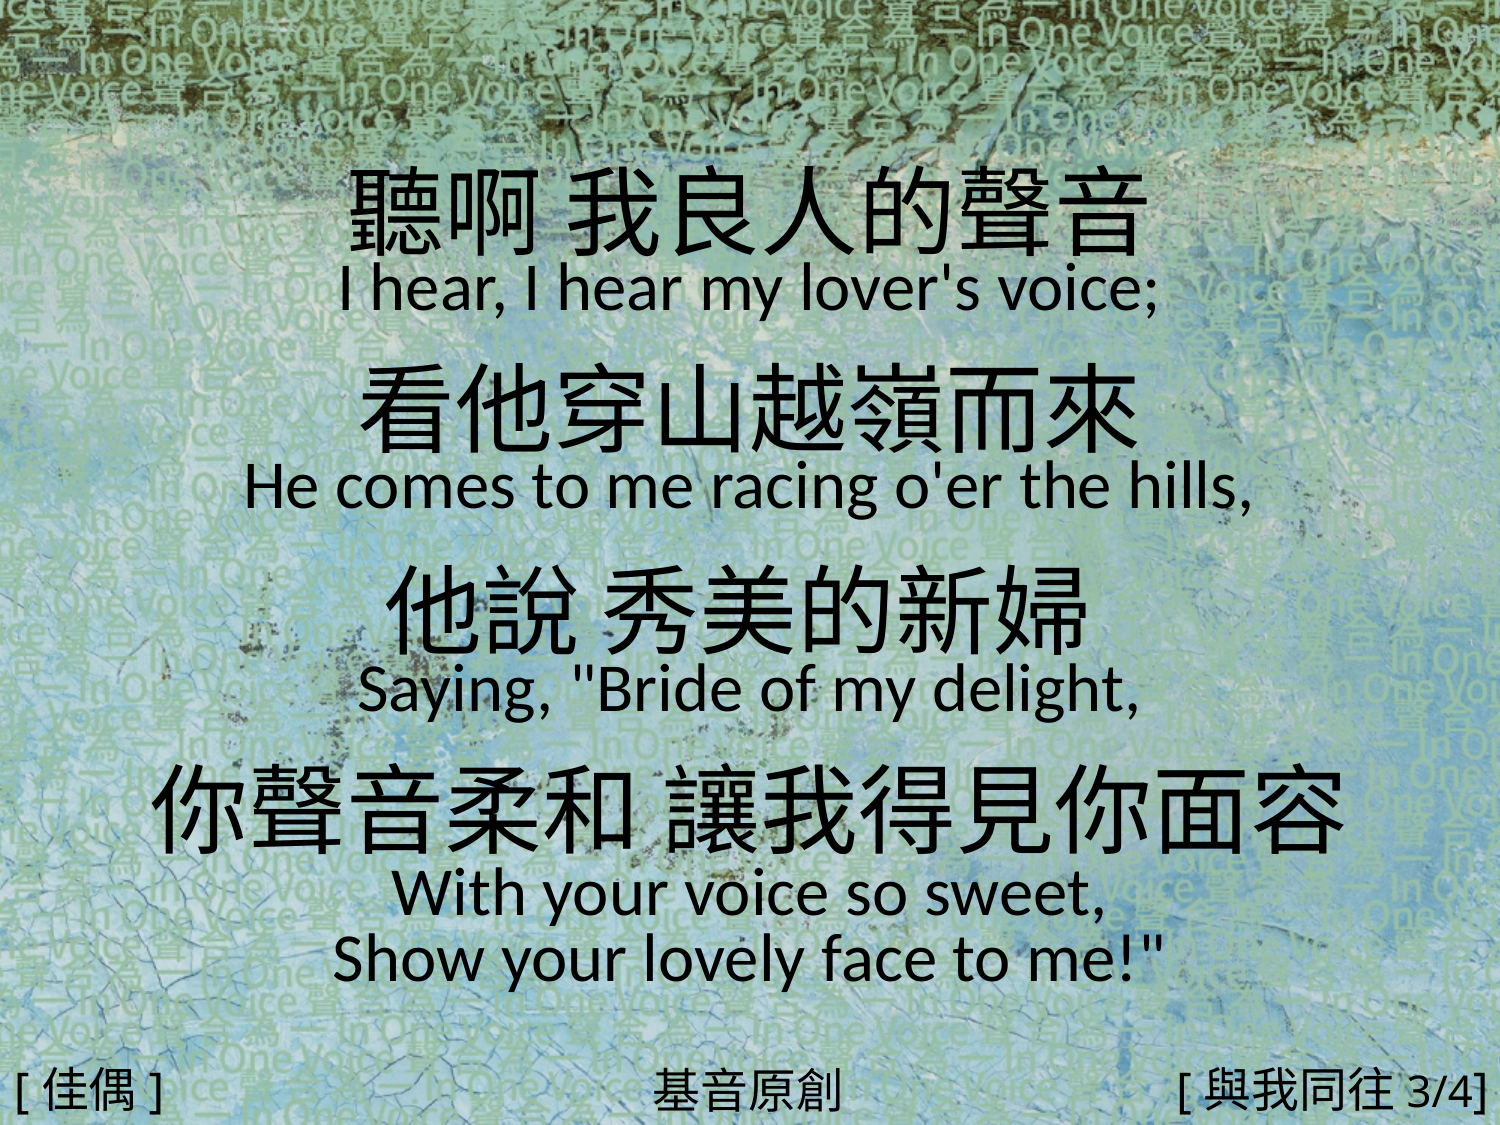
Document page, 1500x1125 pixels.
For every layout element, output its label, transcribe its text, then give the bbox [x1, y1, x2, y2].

text_box [與我同往3/4] [933, 1052, 1500, 1125]
text_box 聽啊 我良人的聲音 I hear, I hear my lover's voice; 看他穿山越嶺而來 He comes to me racing o'er the hills, 他說 秀美的新婦 Saying, "Bride of my delight, 你聲音柔和 讓我得見你面容 With your voice so sweet, Show your lovely face to me!" [0, 174, 1500, 938]
subtitle 基音原創 [0, 1053, 1498, 1125]
picture [0, 938, 1500, 1053]
picture [0, 0, 1500, 174]
